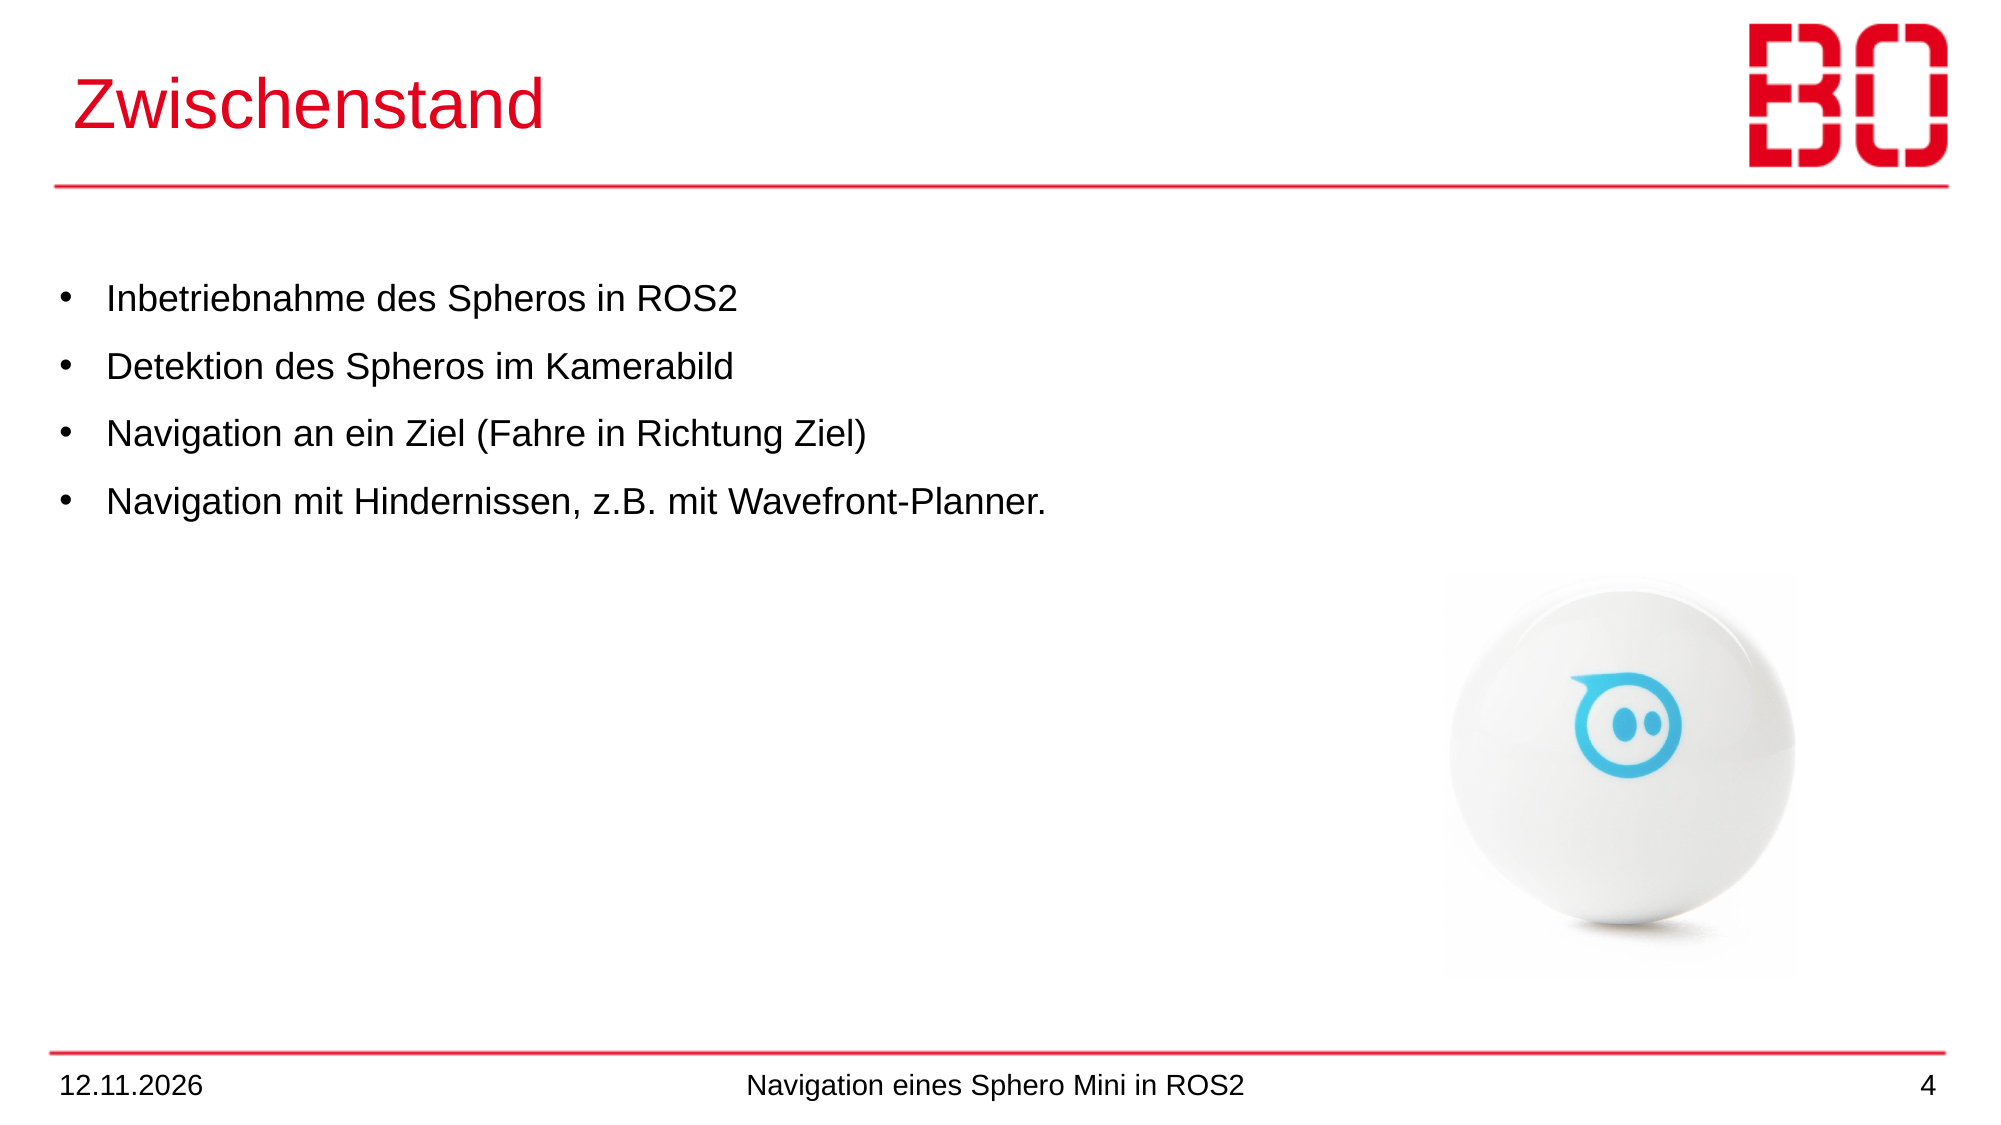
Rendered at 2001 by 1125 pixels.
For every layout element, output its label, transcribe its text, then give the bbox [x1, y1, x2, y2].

picture [1444, 574, 1796, 979]
text_box Inbetriebnahme des Spheros in ROS2 Detektion des Spheros im Kamerabild Navigation an ein Ziel (Fahre in Richtung Ziel) Navigation mit Hindernissen, z.B. mit Wavefront-Planner. [44, 244, 1942, 530]
text_box 4 [1905, 1059, 1956, 1109]
text_box Navigation eines Sphero Mini in ROS2 [694, 1059, 1306, 1109]
text_box 09.05.2023 [44, 1059, 228, 1109]
picture [44, 1041, 1956, 1059]
picture [13, 0, 1987, 194]
